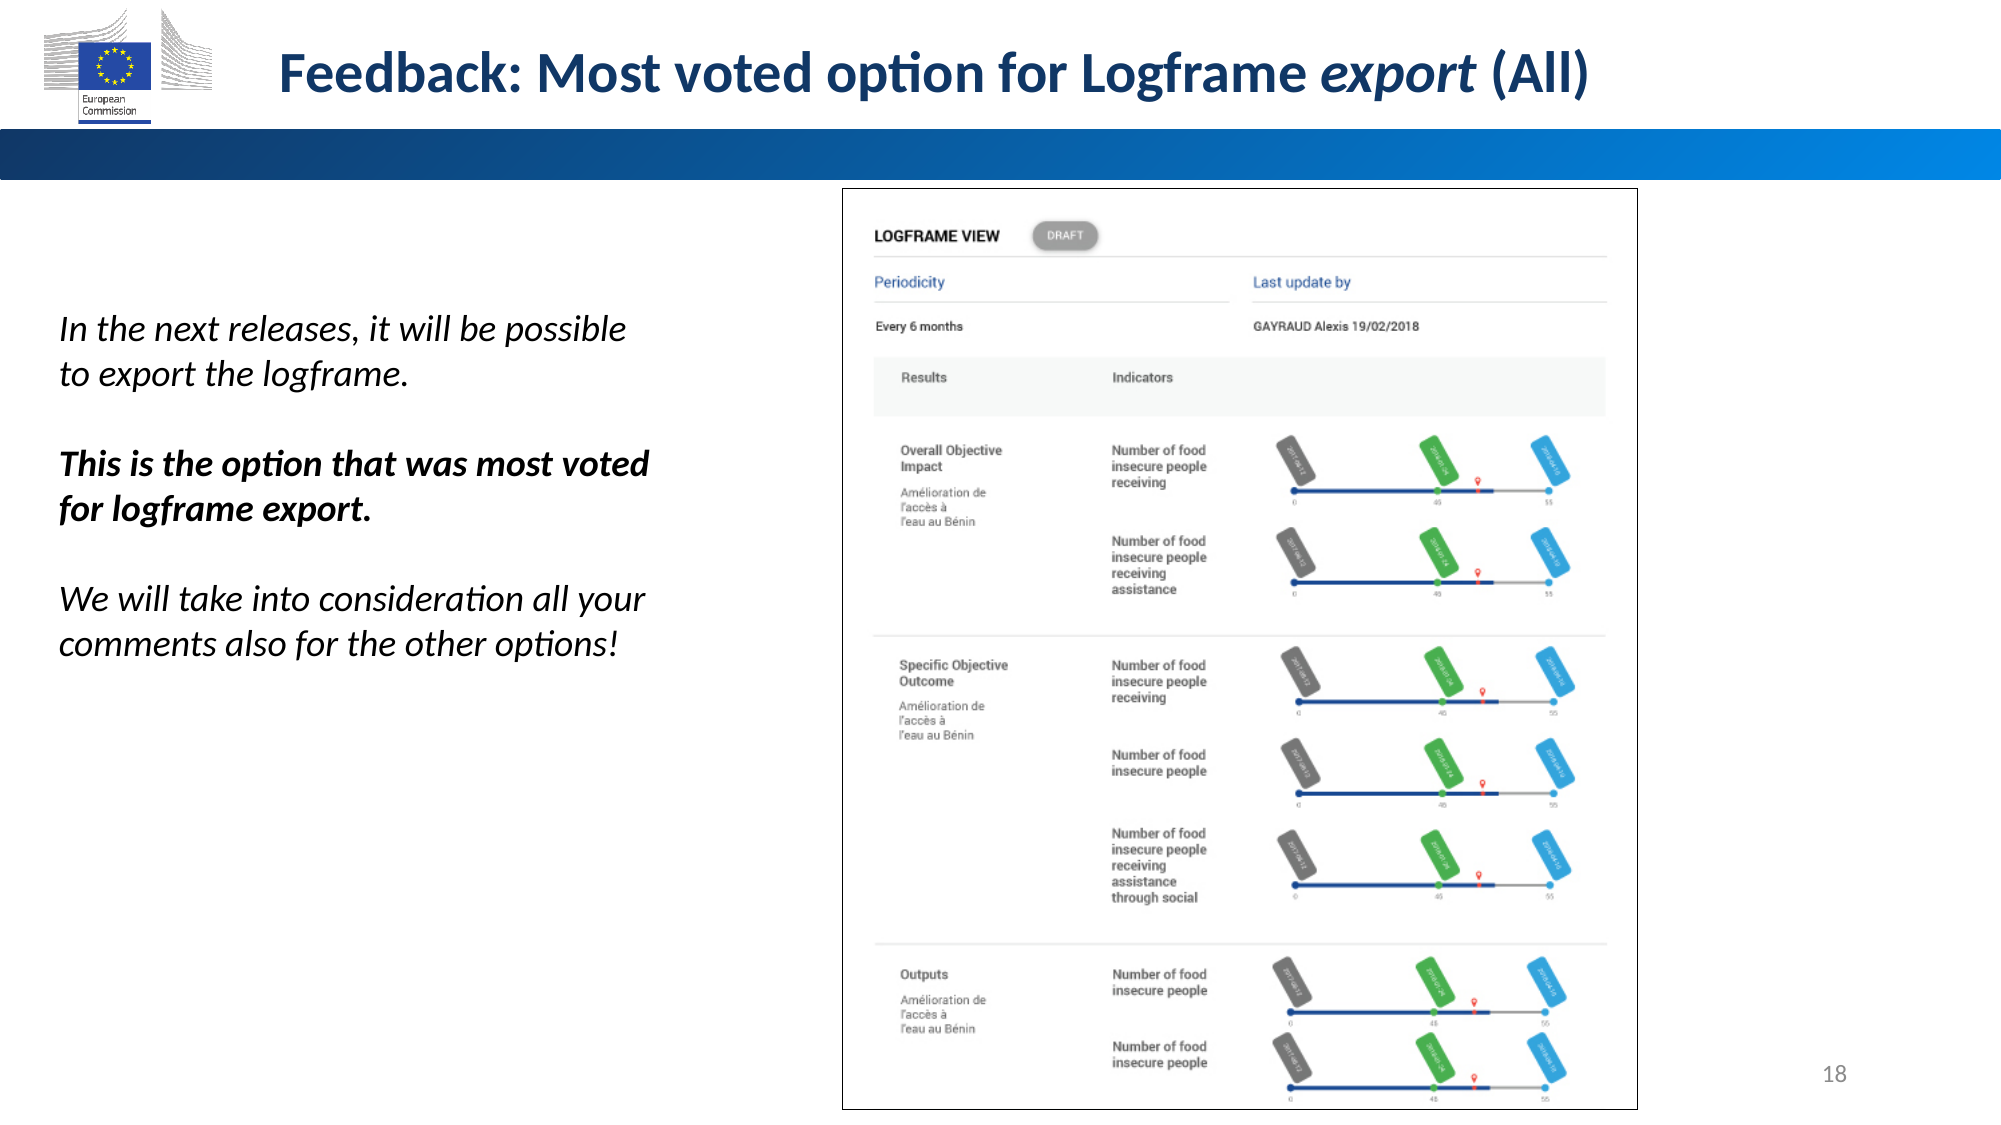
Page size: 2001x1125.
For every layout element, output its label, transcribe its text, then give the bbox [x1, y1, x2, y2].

text_box In the next releases, it will be possible to export the logframe. This is the option that was most voted for logframe export. We will take into consideration all your comments also for the other options! [44, 297, 676, 672]
picture [44, 8, 212, 124]
picture [842, 188, 1638, 1110]
slide_number 18 [1638, 1042, 1863, 1103]
text_box Feedback: Most voted option for Logframe export (All) [264, 27, 1690, 112]
